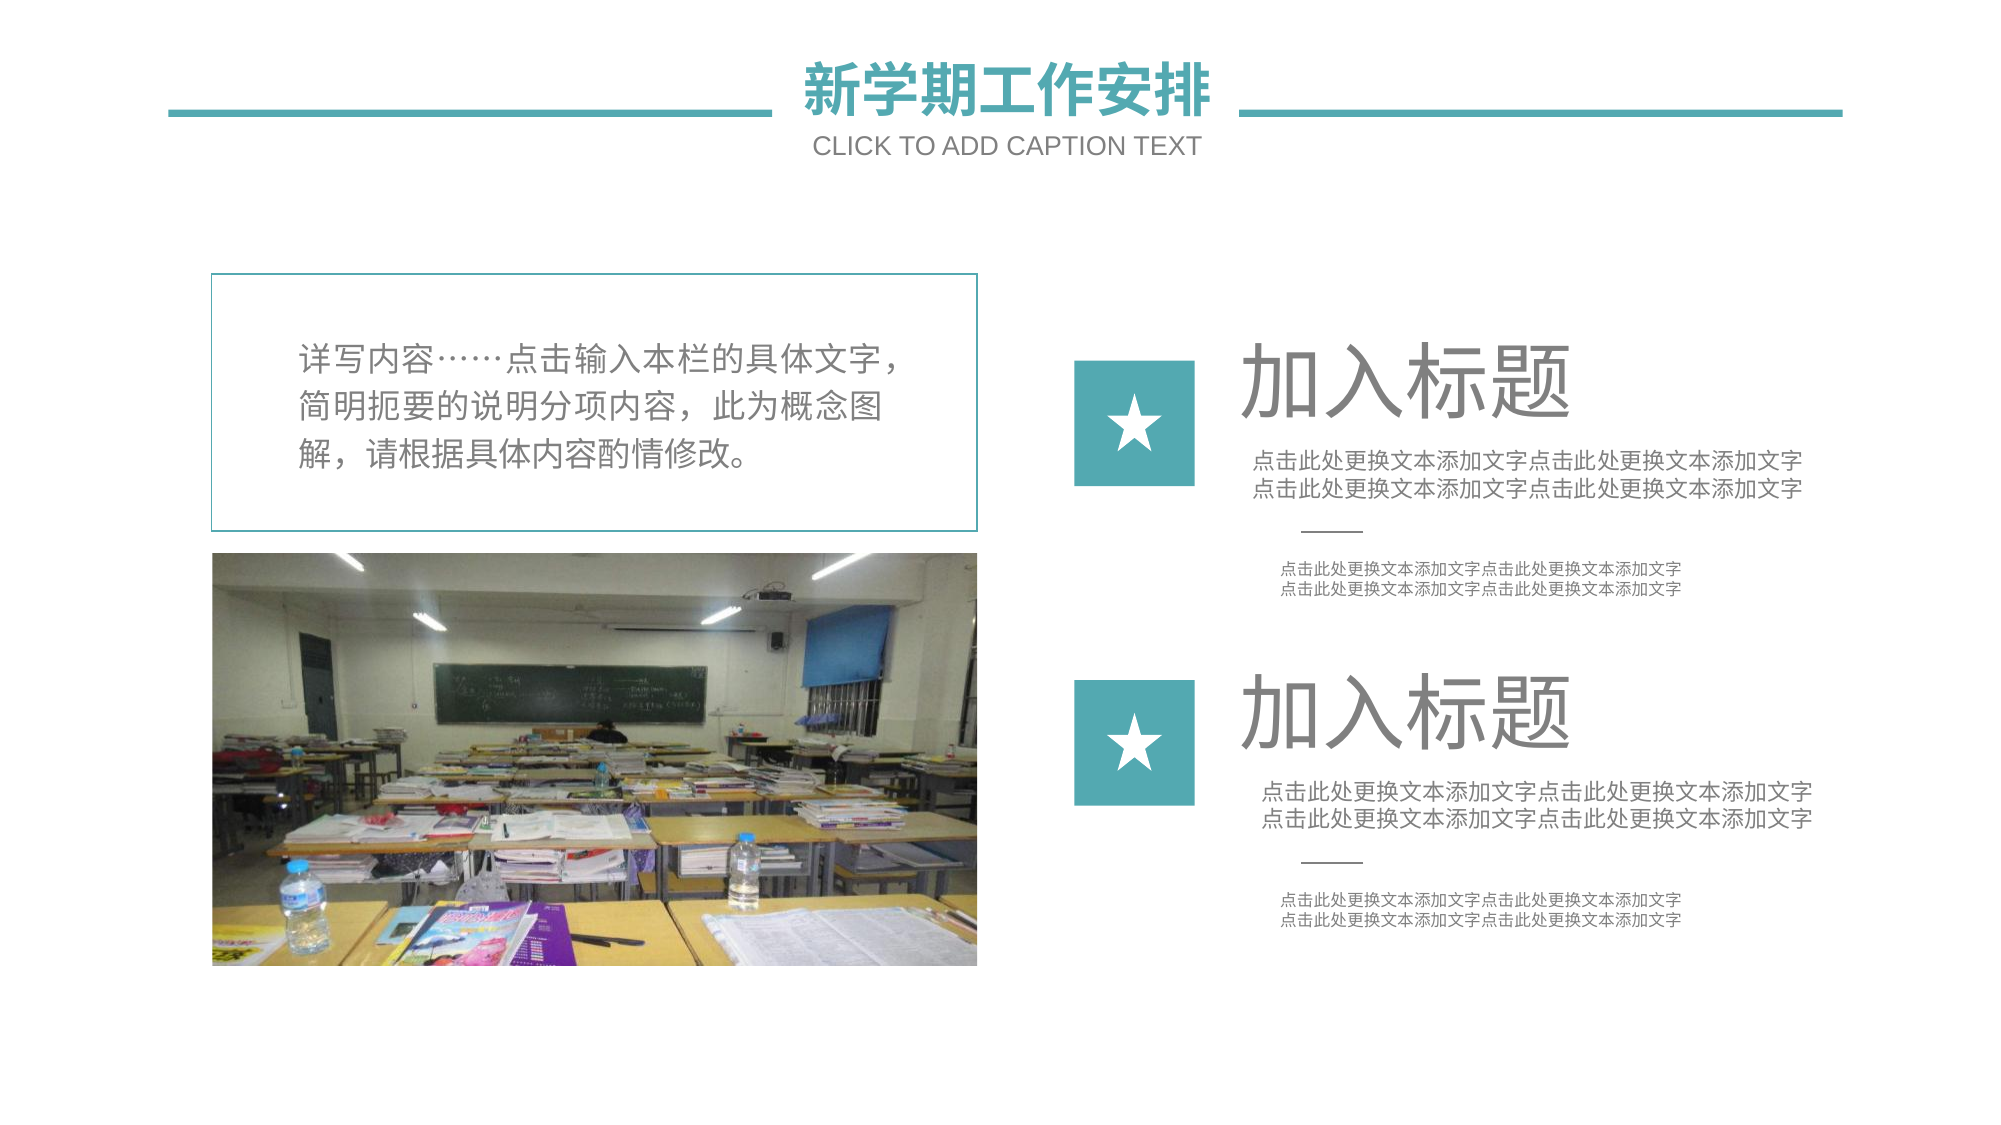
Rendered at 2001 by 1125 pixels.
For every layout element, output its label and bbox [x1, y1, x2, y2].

text_box [1222, 652, 1880, 939]
text_box [1074, 679, 1195, 806]
text_box [1222, 321, 1880, 608]
text_box [211, 273, 978, 966]
text_box [1074, 360, 1195, 487]
text_box [168, 53, 1843, 161]
